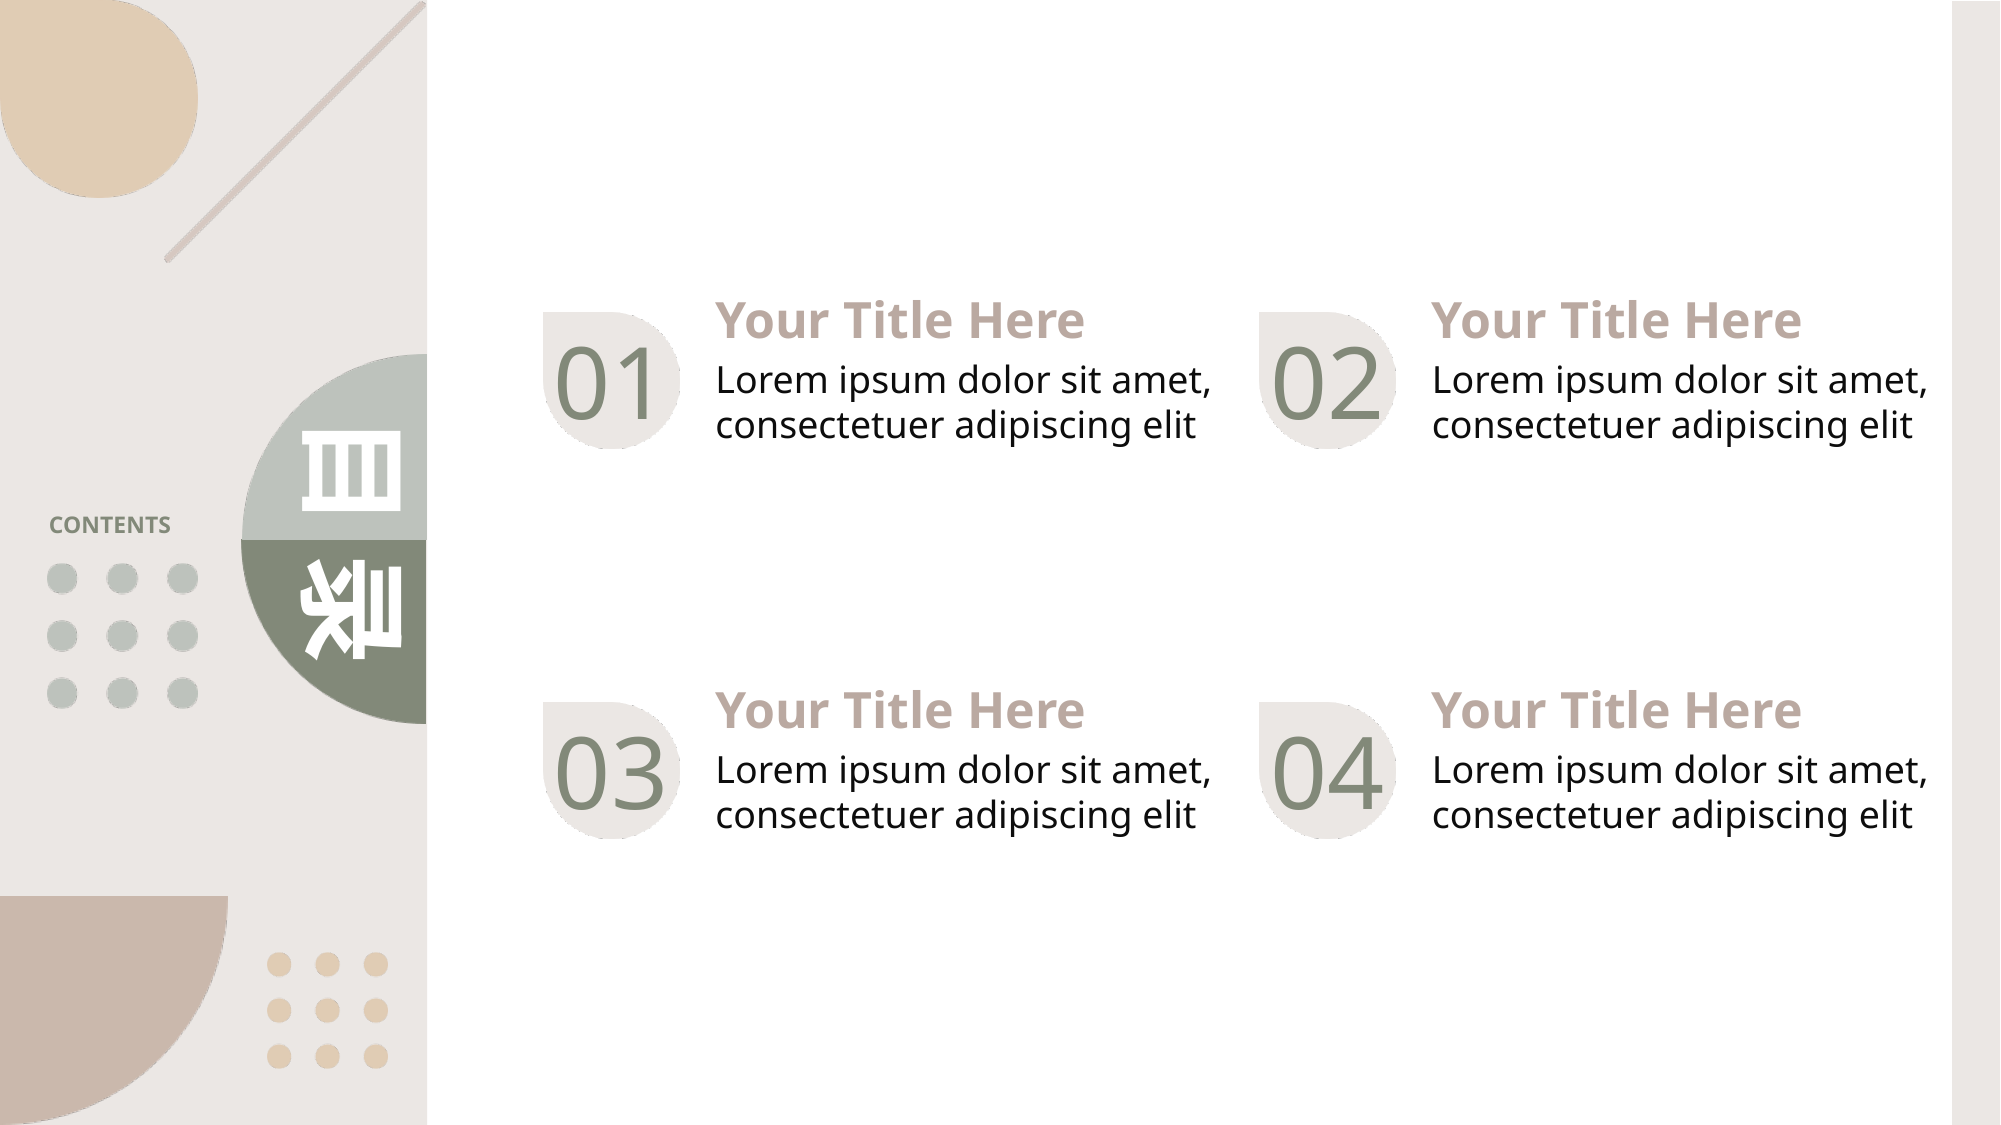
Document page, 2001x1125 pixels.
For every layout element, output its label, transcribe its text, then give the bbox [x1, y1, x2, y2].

picture [47, 563, 198, 709]
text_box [536, 678, 1253, 839]
picture [267, 952, 388, 1069]
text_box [1253, 288, 2000, 449]
text_box CONTENTS [34, 503, 201, 546]
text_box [536, 288, 1253, 449]
picture [0, 0, 426, 263]
text_box 目 录 [264, 402, 431, 679]
picture [0, 896, 228, 1125]
picture [241, 354, 427, 724]
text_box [1253, 678, 2000, 839]
